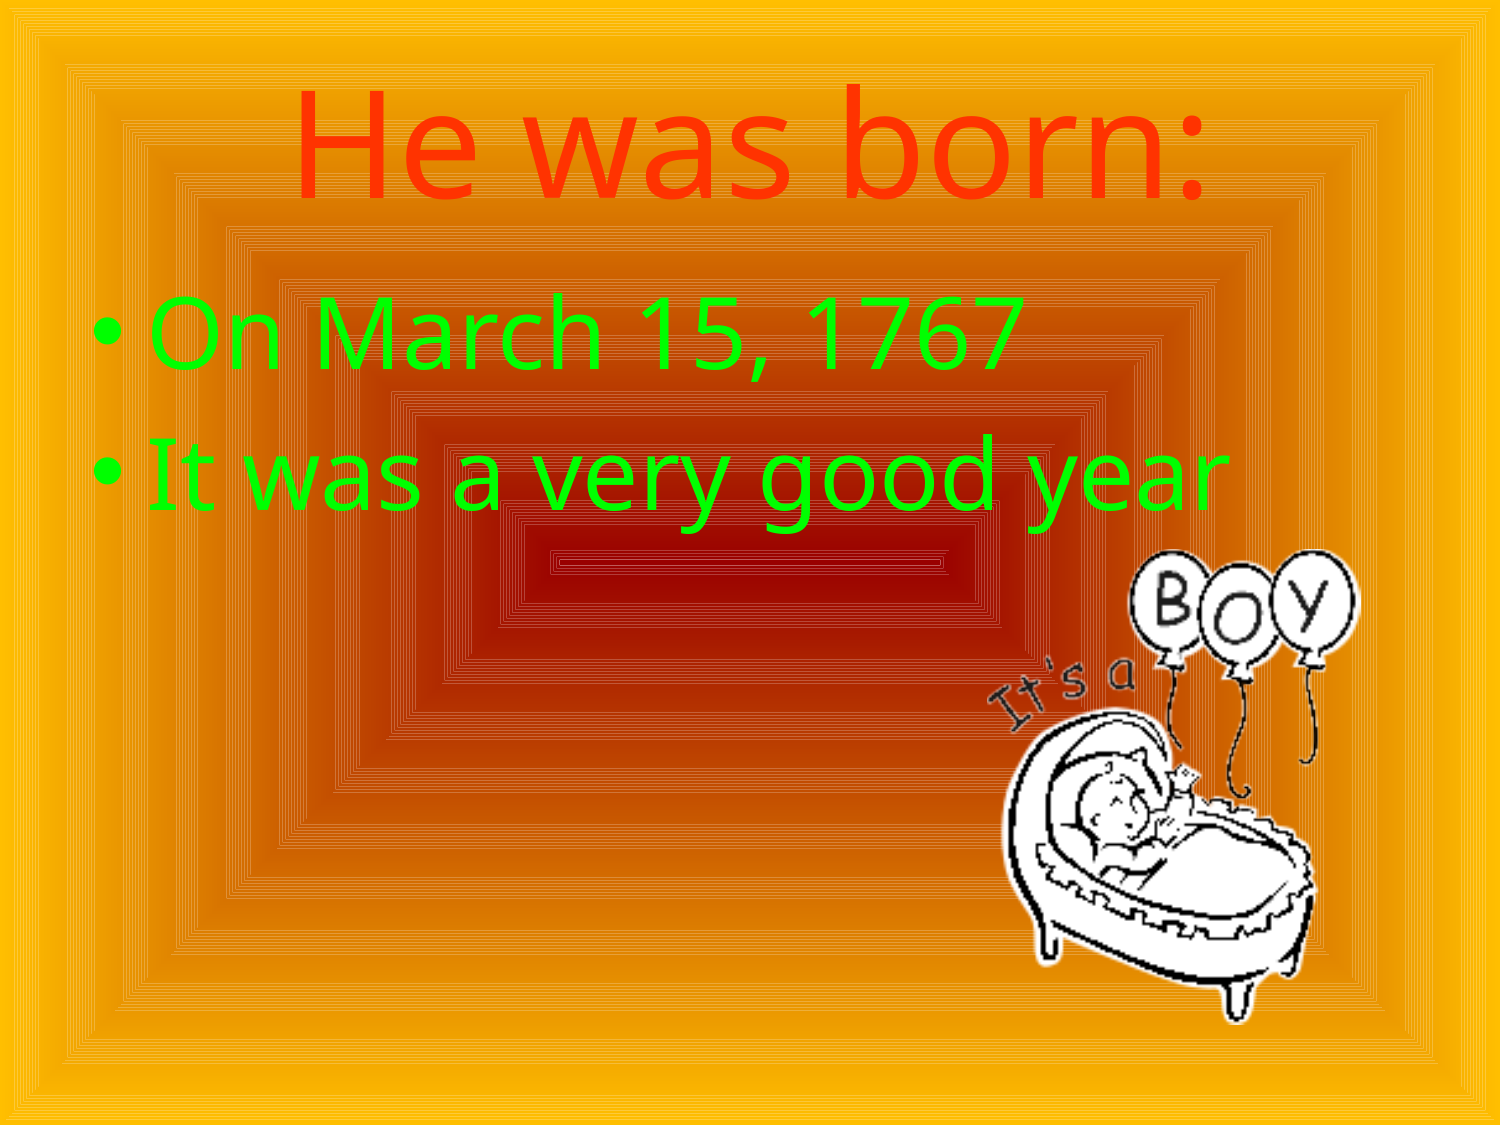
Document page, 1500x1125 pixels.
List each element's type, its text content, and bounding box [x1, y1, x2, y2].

list On March 15, 1767 It was a very good year [75, 262, 1425, 1005]
picture [987, 549, 1361, 1025]
title He was born: [75, 45, 1425, 233]
